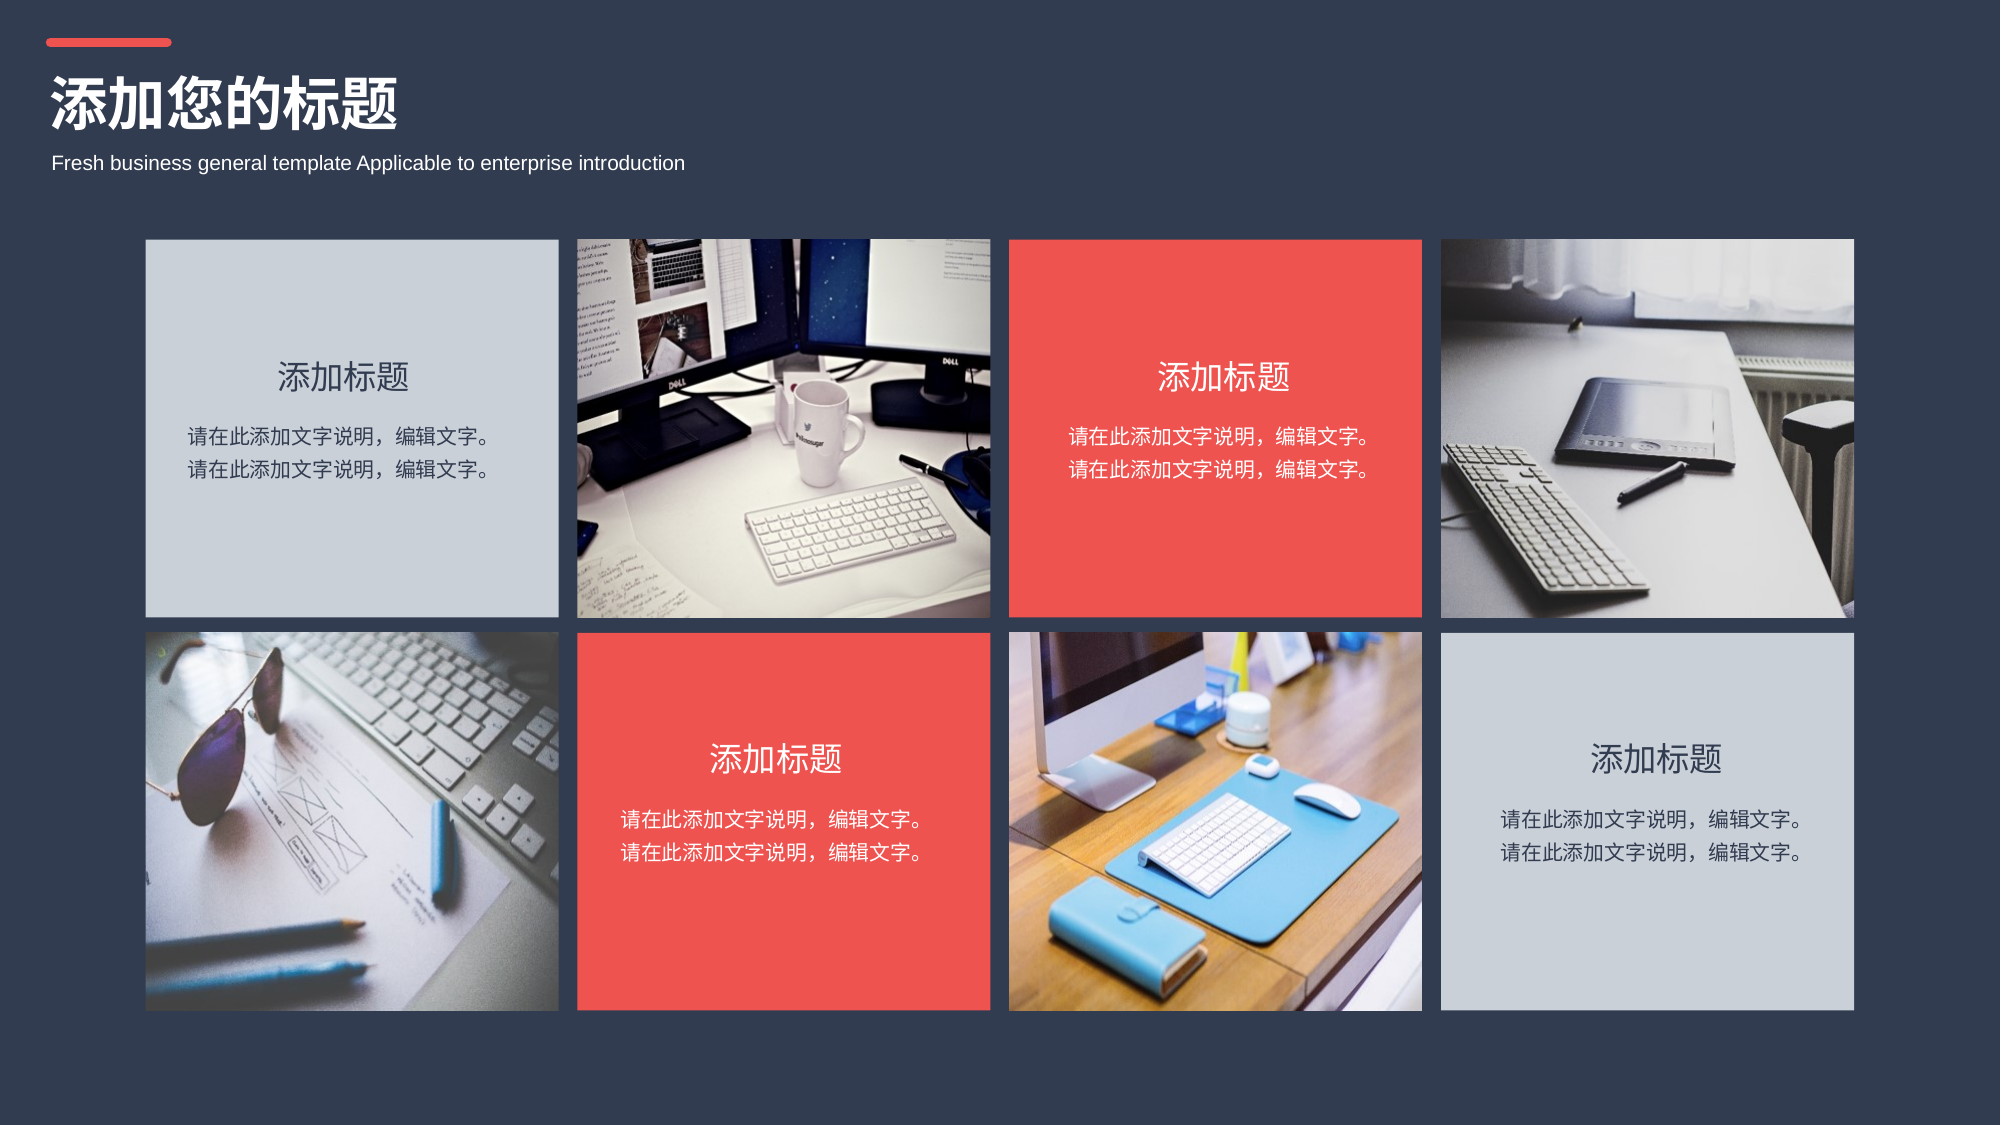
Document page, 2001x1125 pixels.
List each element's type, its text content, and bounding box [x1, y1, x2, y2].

text_box [577, 239, 991, 618]
text_box [1441, 239, 1855, 618]
text_box 请在此添加文字说明，编辑文字。请在此添加文字说明，编辑文字。 [599, 791, 953, 872]
text_box [1441, 632, 1855, 1011]
text_box 添加标题 [183, 348, 504, 404]
text_box [145, 239, 559, 618]
text_box 添加标题 [1496, 731, 1817, 786]
text_box 请在此添加文字说明，编辑文字。请在此添加文字说明，编辑文字。 [1047, 409, 1401, 489]
text_box [145, 632, 559, 1011]
text_box 添加标题 [1064, 348, 1384, 404]
text_box 添加标题 [616, 731, 936, 786]
text_box [1009, 632, 1422, 1011]
text_box 请在此添加文字说明，编辑文字。请在此添加文字说明，编辑文字。 [167, 409, 520, 489]
text_box [577, 632, 991, 1011]
text_box 添加您的标题 [34, 59, 414, 145]
text_box [1009, 239, 1422, 618]
text_box Fresh business general template Applicable to enterprise introduction [36, 142, 701, 182]
text_box 请在此添加文字说明，编辑文字。请在此添加文字说明，编辑文字。 [1480, 791, 1833, 872]
